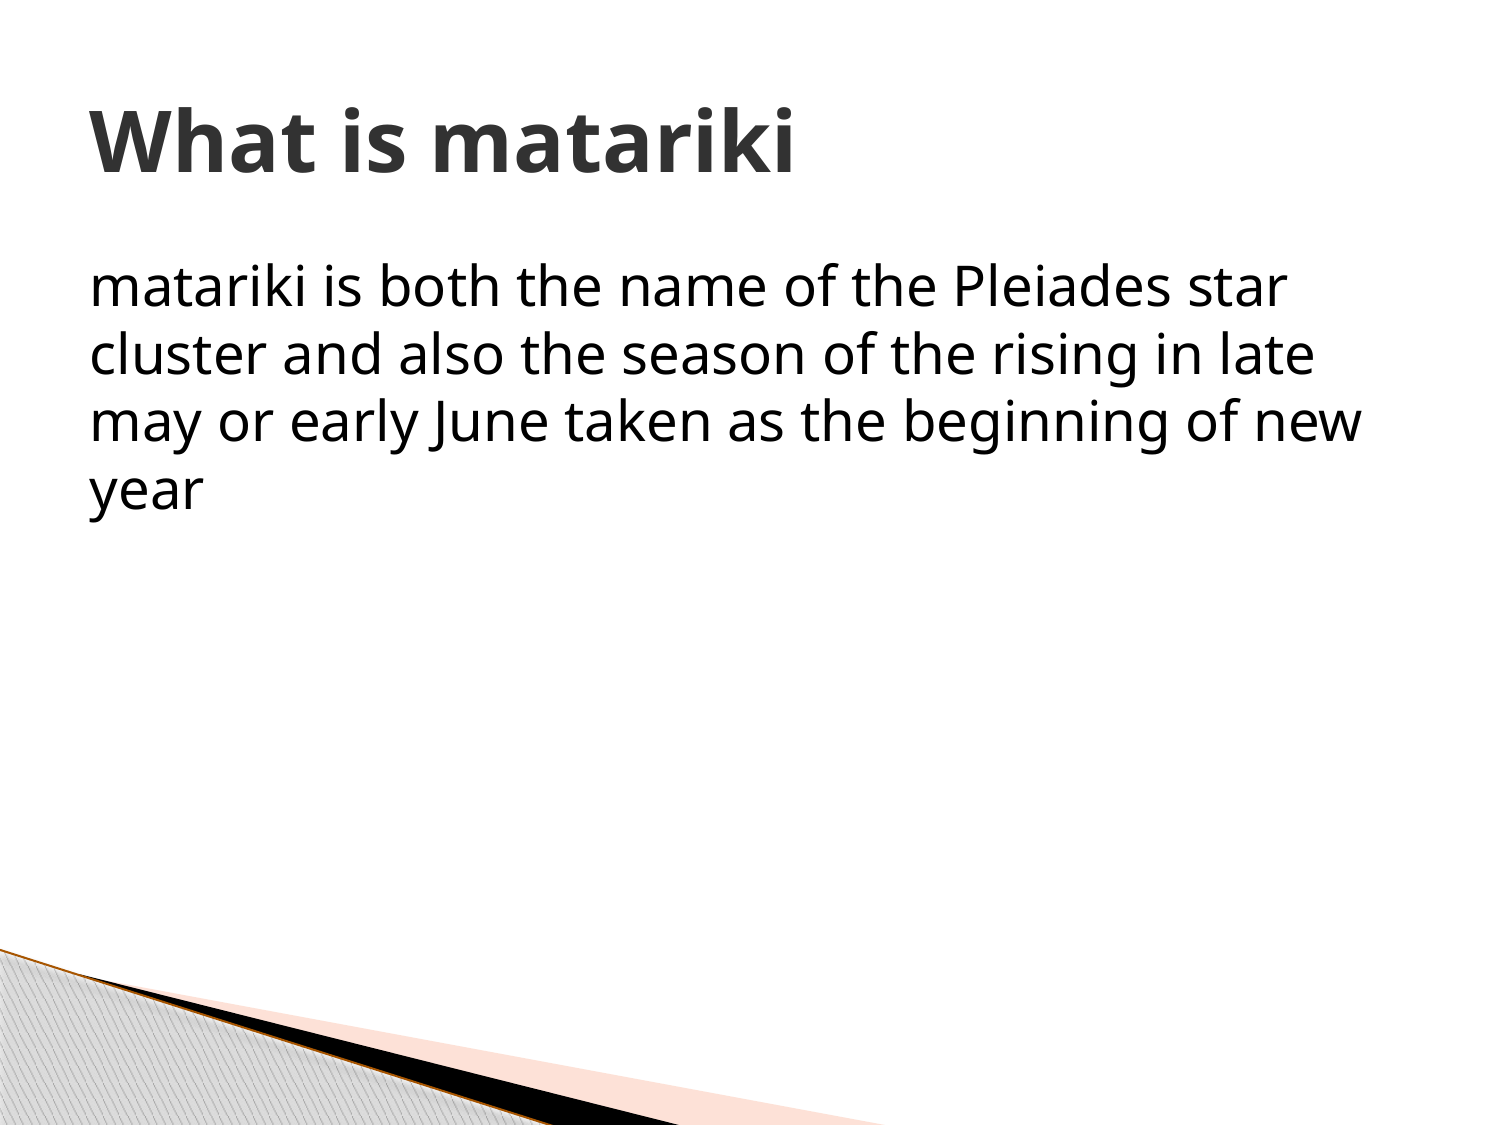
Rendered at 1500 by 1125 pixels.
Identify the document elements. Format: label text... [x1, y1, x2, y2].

list matariki is both the name of the Pleiades star cluster and also the season of the rising in late may or early June taken as the beginning of new year [75, 243, 1425, 986]
title What is matariki [75, 45, 1425, 233]
